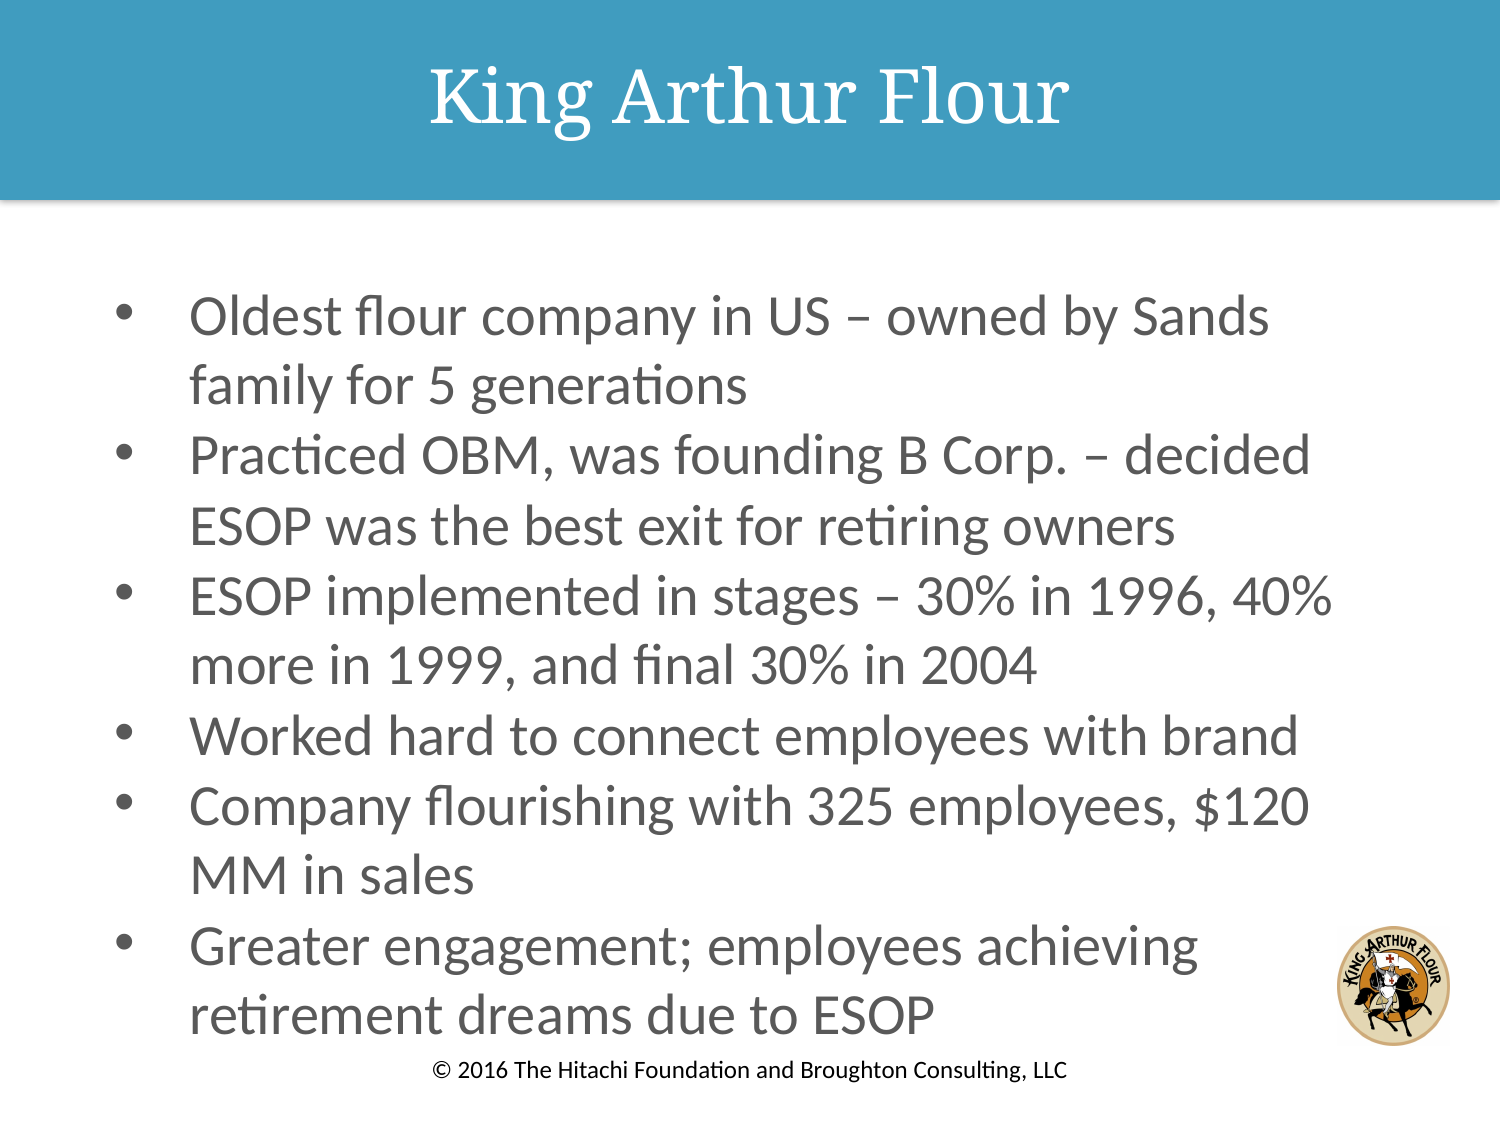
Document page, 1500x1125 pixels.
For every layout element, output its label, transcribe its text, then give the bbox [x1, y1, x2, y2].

title King Arthur Flour [112, 24, 1388, 163]
text_box Oldest flour company in US – owned by Sands family for 5 generations Practiced OBM, was founding B Corp. – decided ESOP was the best exit for retiring owners ESOP implemented in stages – 30% in 1996, 40% more in 1999, and final 30% in 2004 Worked hard to connect employees with brand Company flourishing with 325 employees, $120 MM in sales Greater engagement; employees achieving retirement dreams due to ESOP [99, 269, 1425, 1124]
picture [1337, 926, 1451, 1046]
